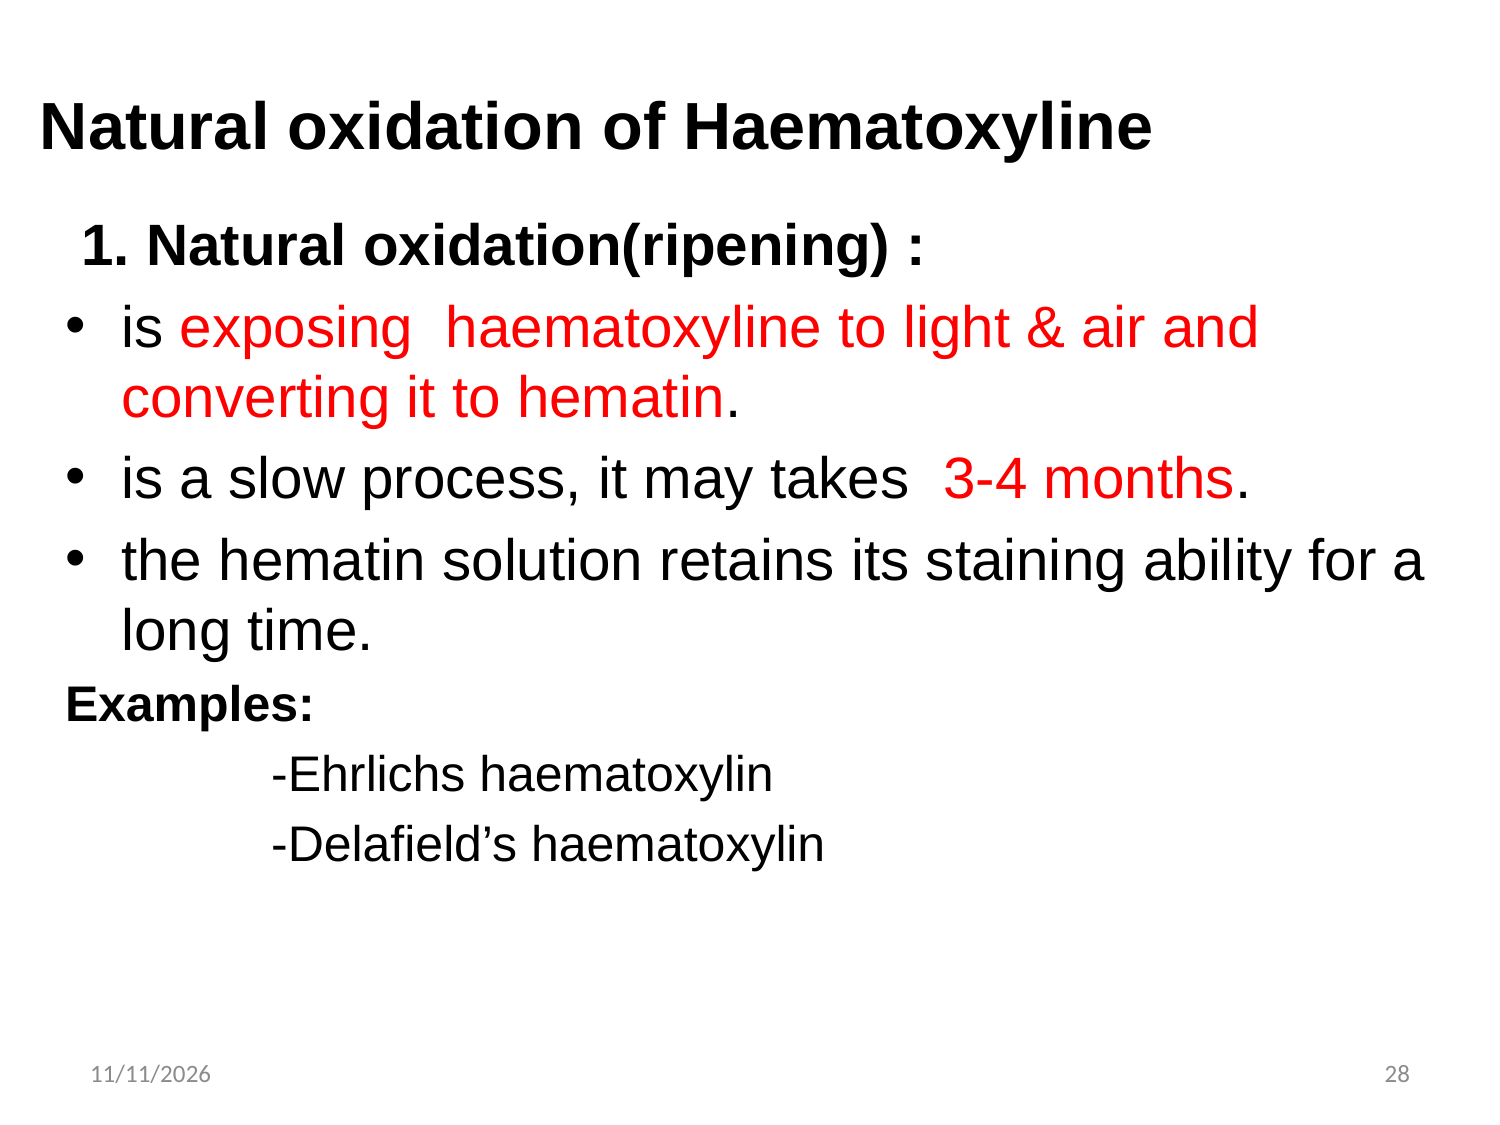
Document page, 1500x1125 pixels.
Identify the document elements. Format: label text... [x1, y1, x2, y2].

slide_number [75, 1042, 425, 1103]
list 1. Natural oxidation(ripening) : is exposing haematoxyline to light & air and converting it to hematin. is a slow process, it may takes 3-4 months. the hematin solution retains its staining ability for a long time. Examples: -Ehrlichs haematoxylin -Delafield’s haematoxylin [50, 200, 1463, 1005]
slide_number 28 [1074, 1042, 1425, 1103]
title Natural oxidation of Haematoxyline [24, 45, 1463, 200]
